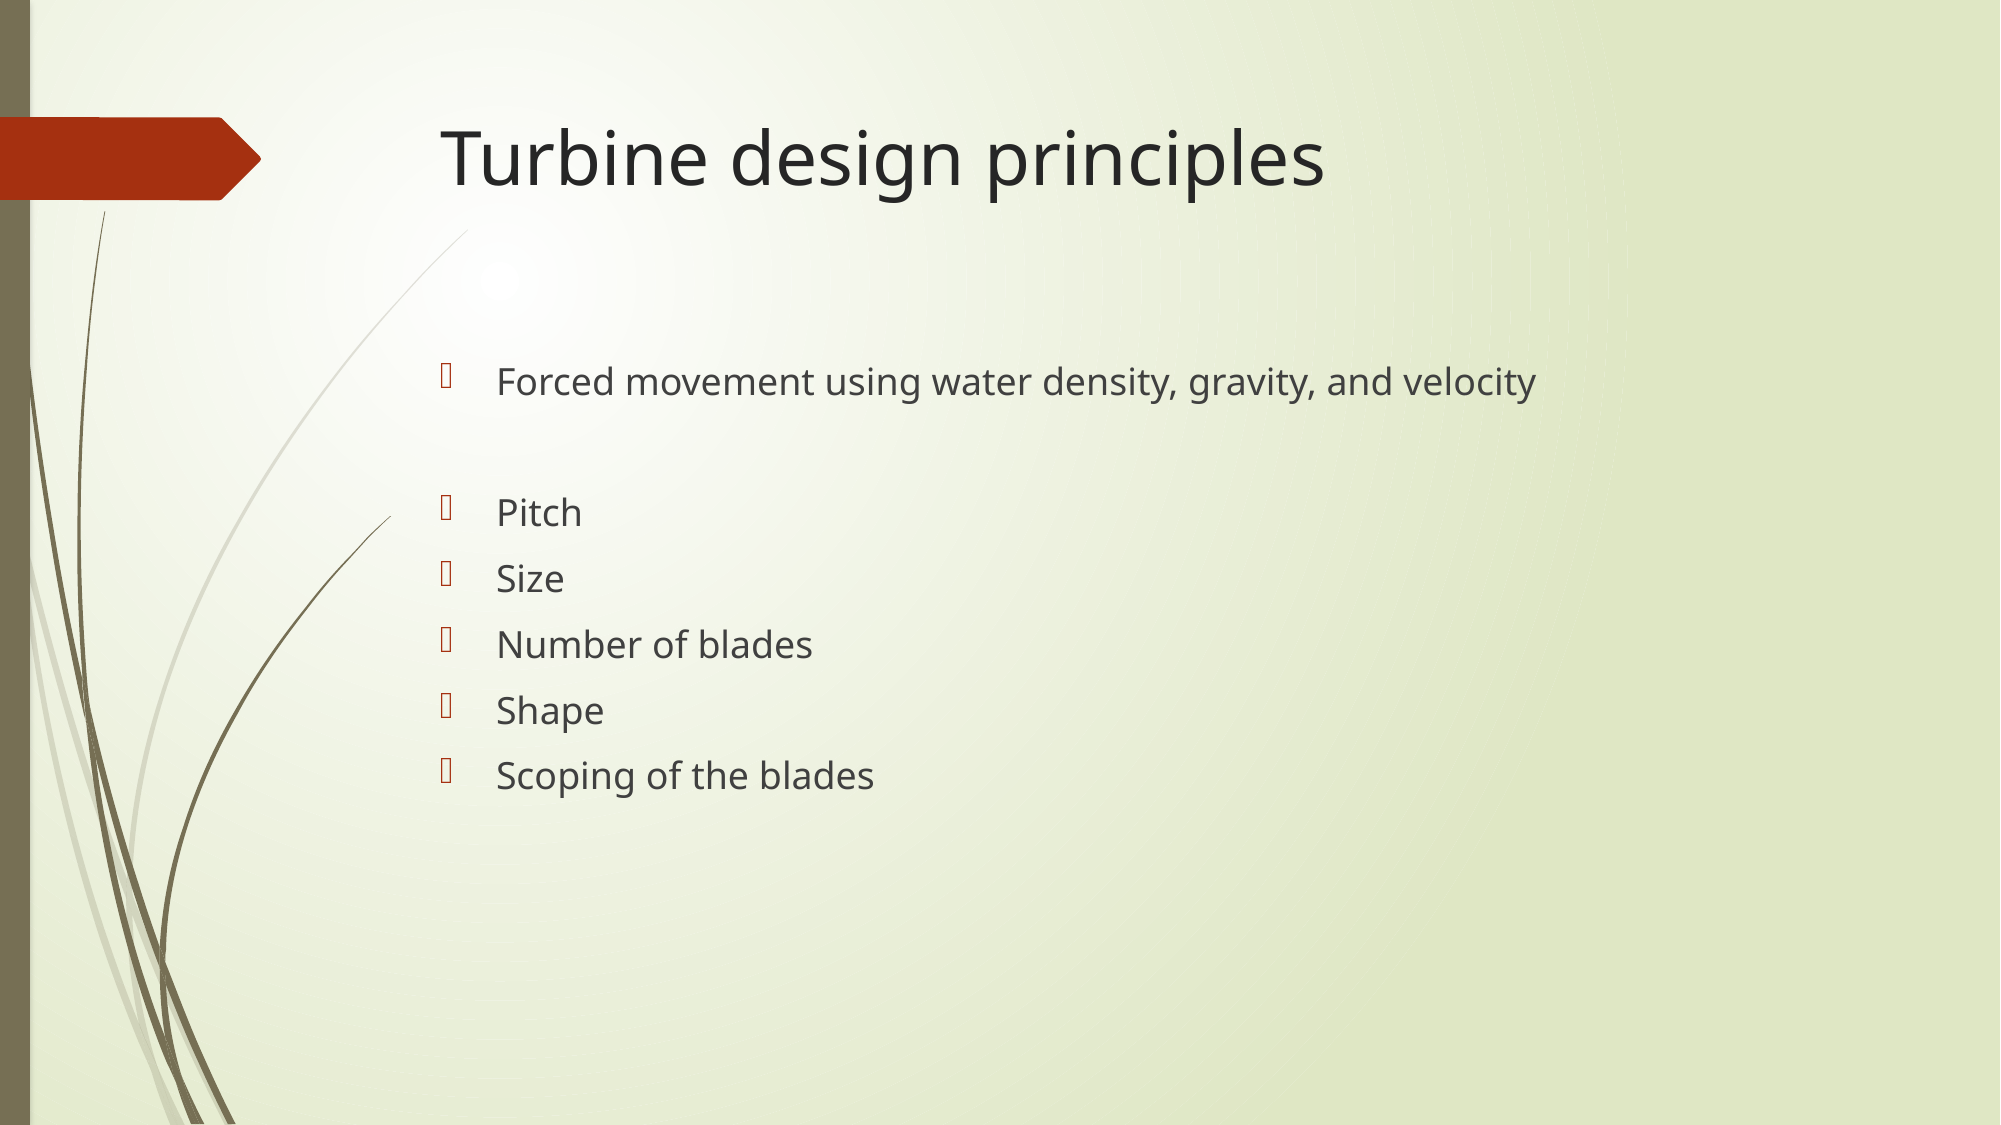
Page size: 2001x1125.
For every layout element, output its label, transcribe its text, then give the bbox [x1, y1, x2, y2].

list Forced movement using water density, gravity, and velocity Pitch Size Number of blades Shape Scoping of the blades [424, 350, 1888, 970]
title Turbine design principles [425, 102, 1888, 313]
